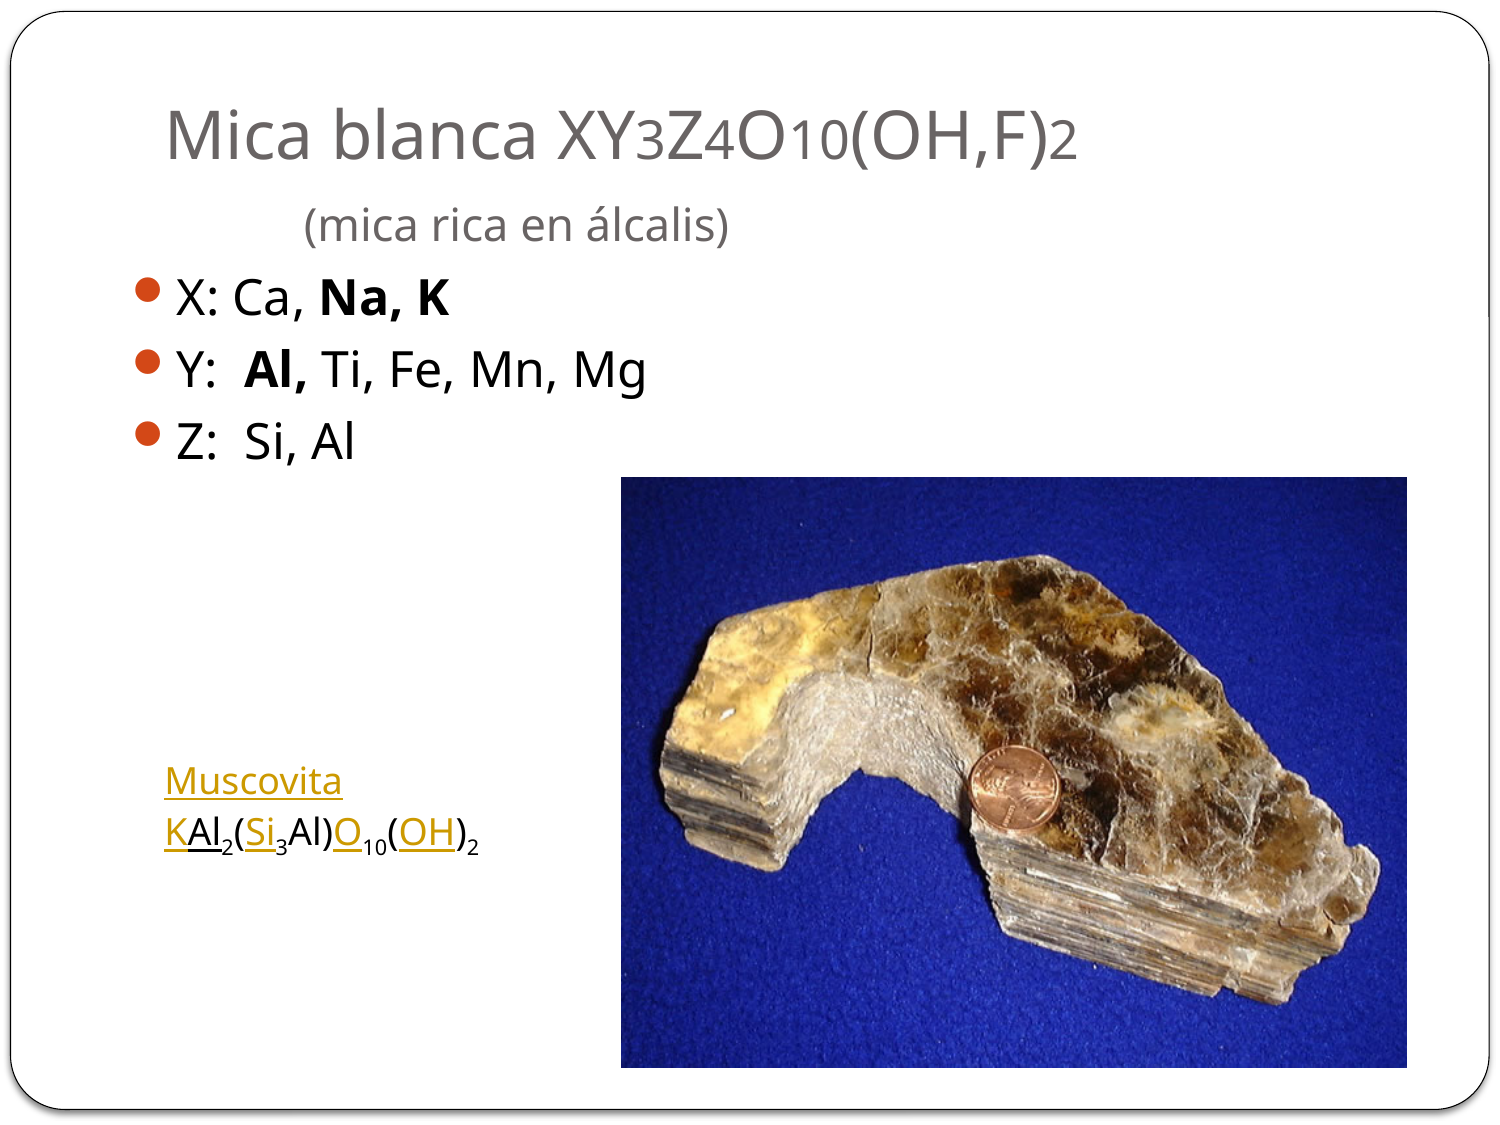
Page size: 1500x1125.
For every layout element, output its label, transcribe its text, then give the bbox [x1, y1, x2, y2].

text_box X: Ca, Na, K Y: Al, Ti, Fe, Mn, Mg Z: Si, Al [117, 257, 1393, 1008]
picture [620, 477, 1407, 1069]
title Mica blanca XY3Z4O10(OH,F)2 (mica rica en álcalis) [150, 82, 1425, 270]
text_box Muscovita KAl2(Si3Al)O10(OH)2 [149, 749, 495, 867]
